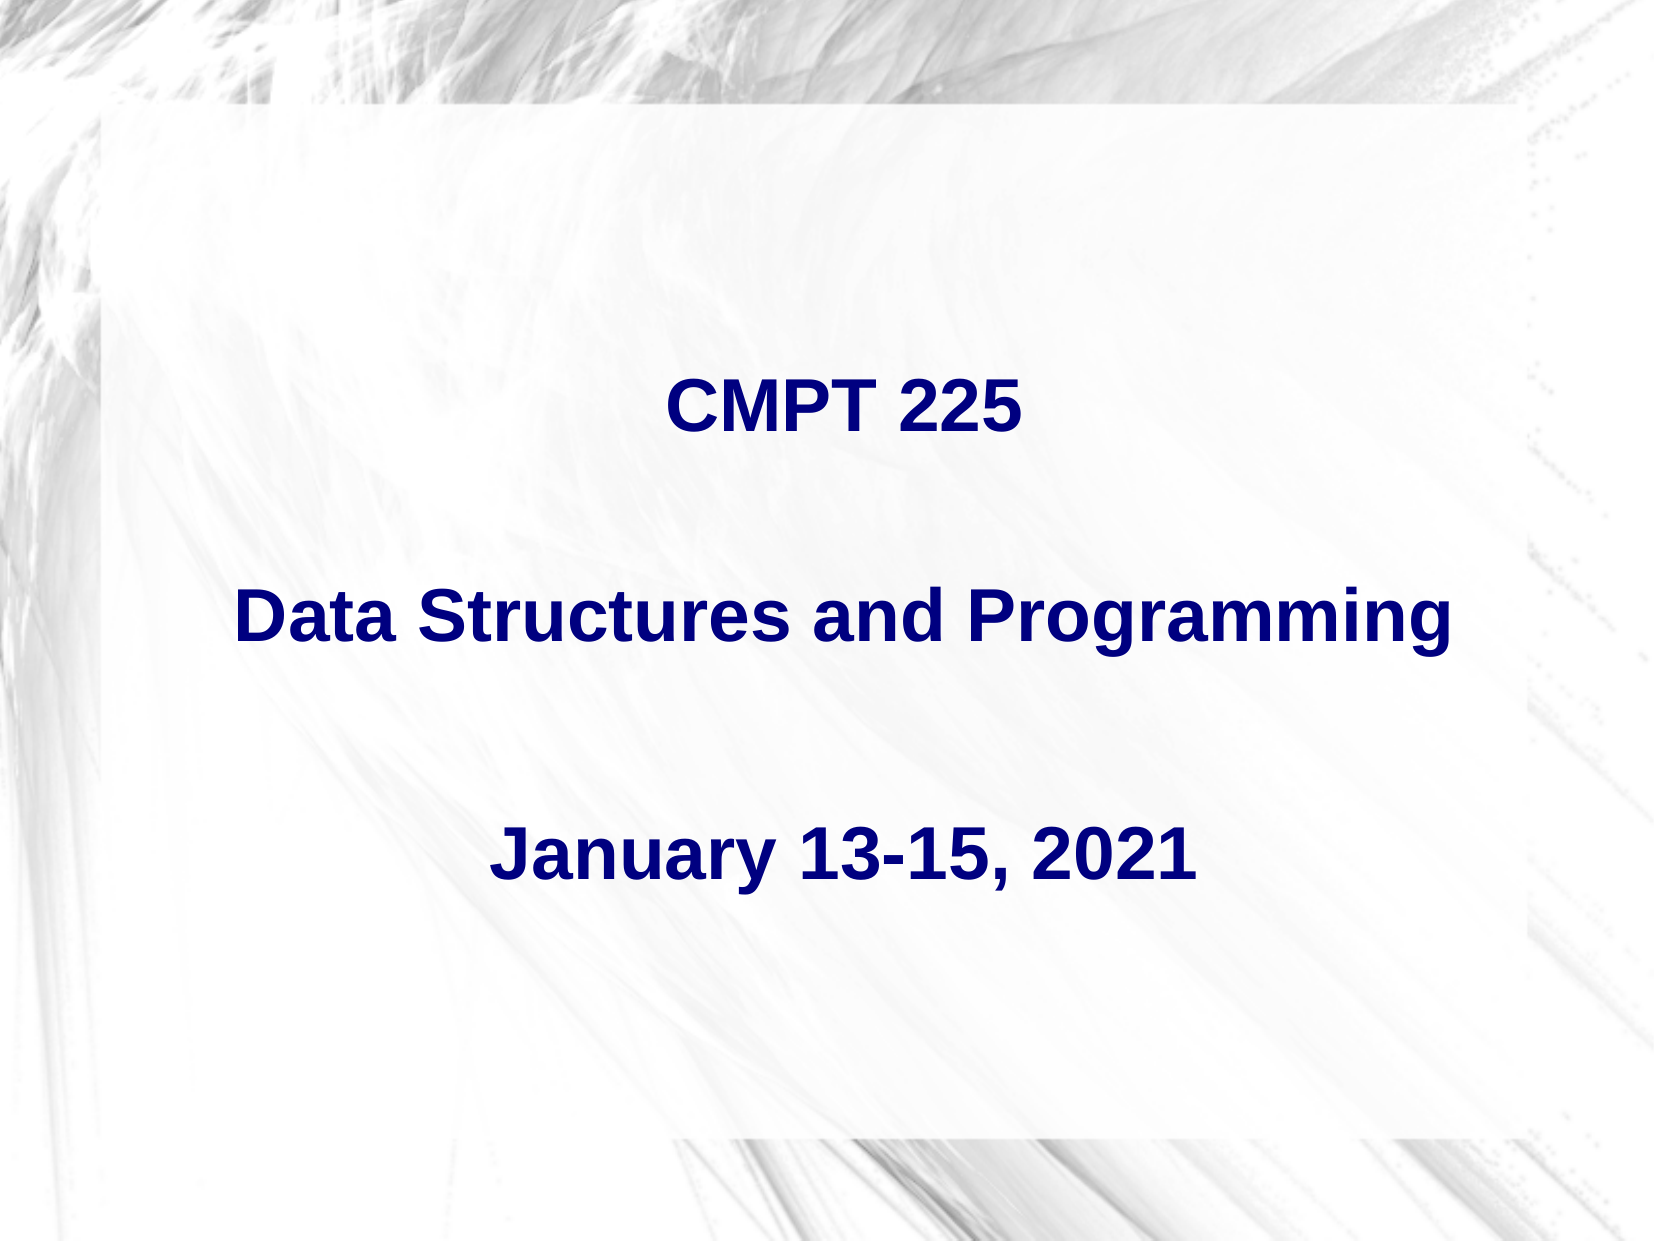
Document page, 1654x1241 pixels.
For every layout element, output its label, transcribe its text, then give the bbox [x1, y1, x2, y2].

list CMPT 225 Data Structures and Programming January 13-15, 2021 [118, 237, 1571, 1134]
picture [0, 0, 1654, 1241]
